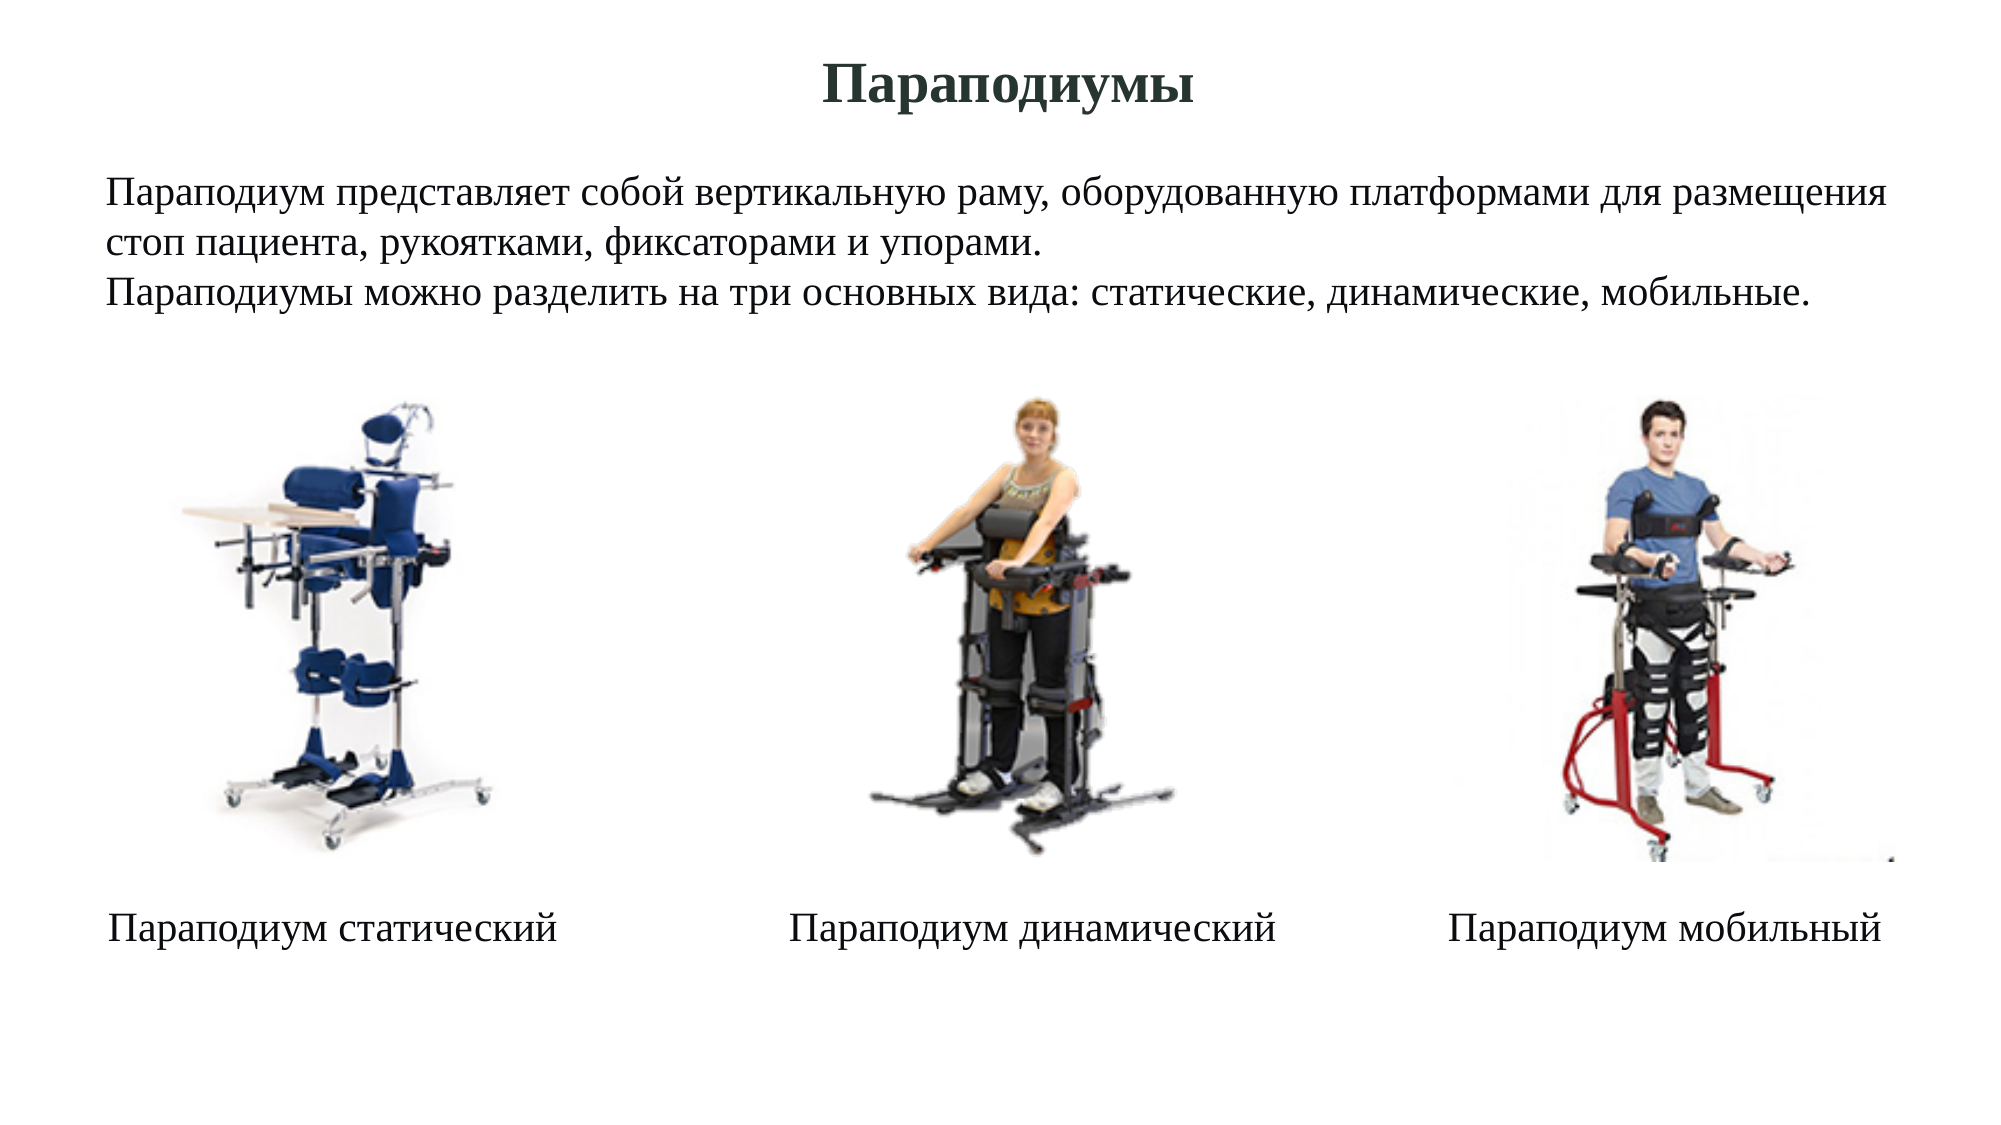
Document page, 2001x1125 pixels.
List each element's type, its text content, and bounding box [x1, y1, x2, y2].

text_box Параподиумы Параподиум представляет собой вертикальную раму, оборудованную платформами для размещения стоп пациента, рукоятками, фиксаторами и упорами. Параподиумы можно разделить на три основных вида: статические, динамические, мобильные. [90, 36, 1928, 322]
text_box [90, 395, 1899, 958]
